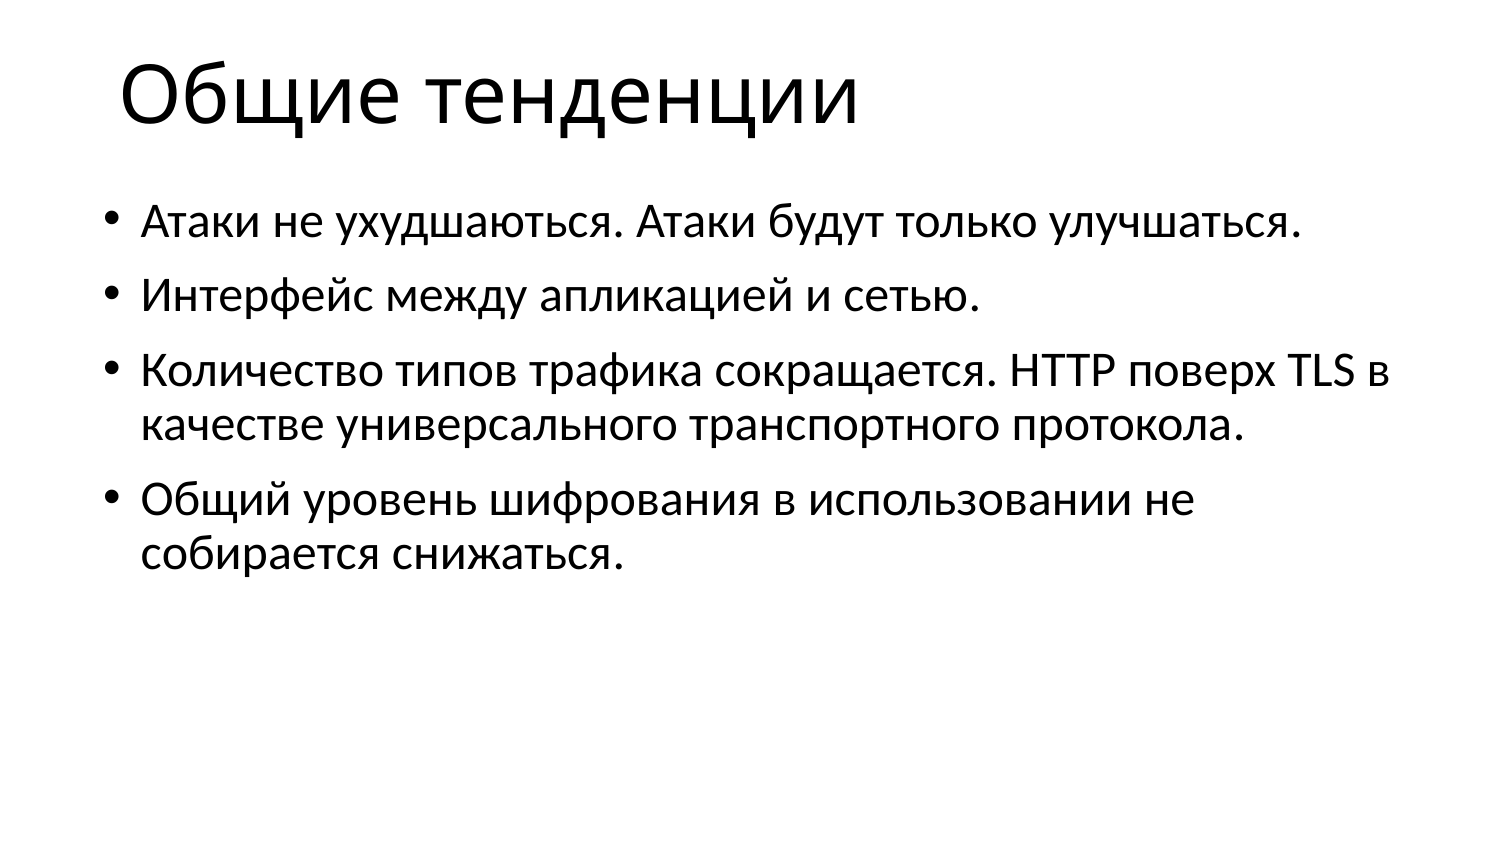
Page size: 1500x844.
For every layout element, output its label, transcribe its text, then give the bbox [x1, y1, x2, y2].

title Общие тенденции [103, 44, 1397, 149]
text_box Атаки не ухудшаються. Атаки будут только улучшаться. Интерфейс между апликацией и сетью. Количество типов трафика сокращается. HTTP поверх TLS в качестве универсального транспортного протокола. Общий уровень шифрования в использовании не собирается снижаться. [88, 186, 1412, 638]
